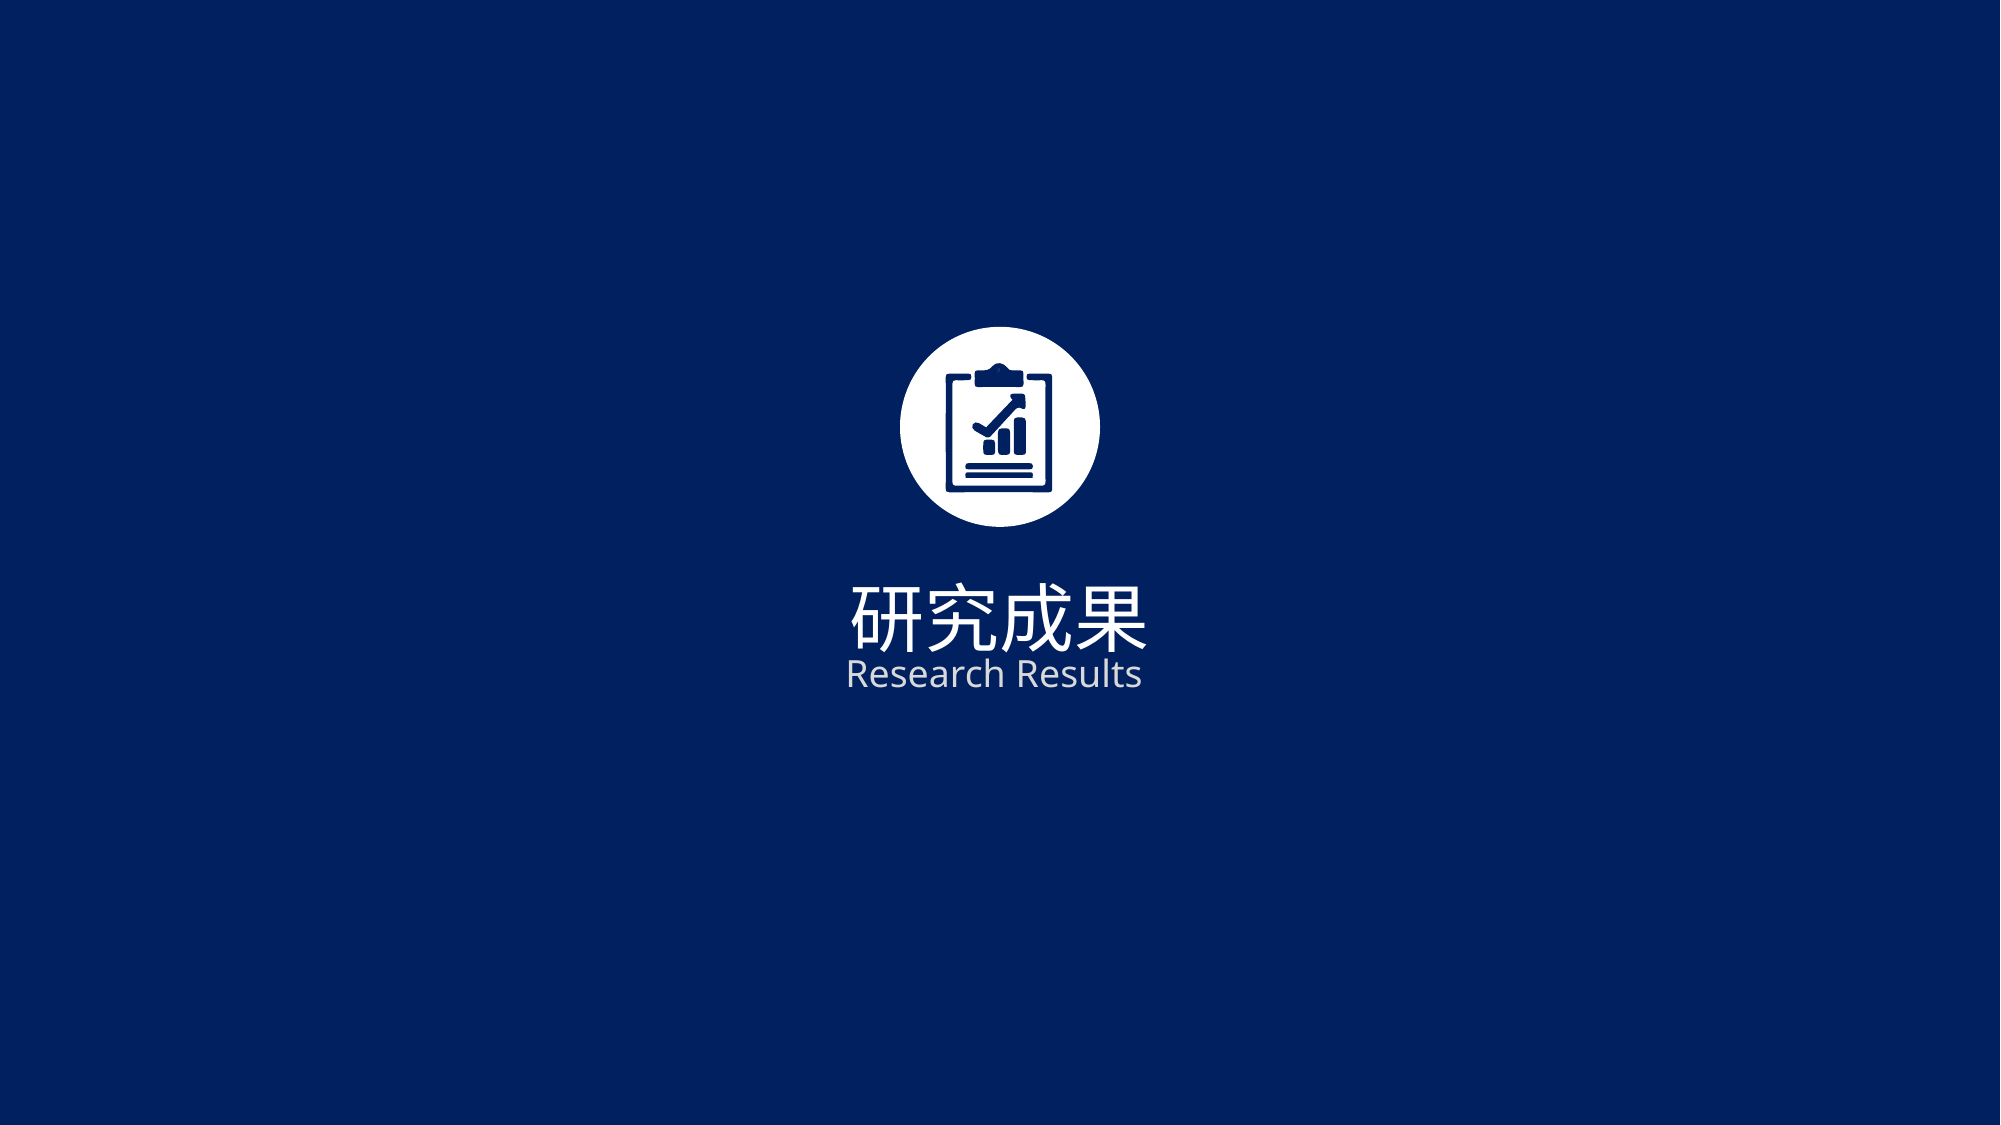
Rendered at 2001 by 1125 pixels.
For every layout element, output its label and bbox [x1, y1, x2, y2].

text_box [770, 326, 1228, 704]
